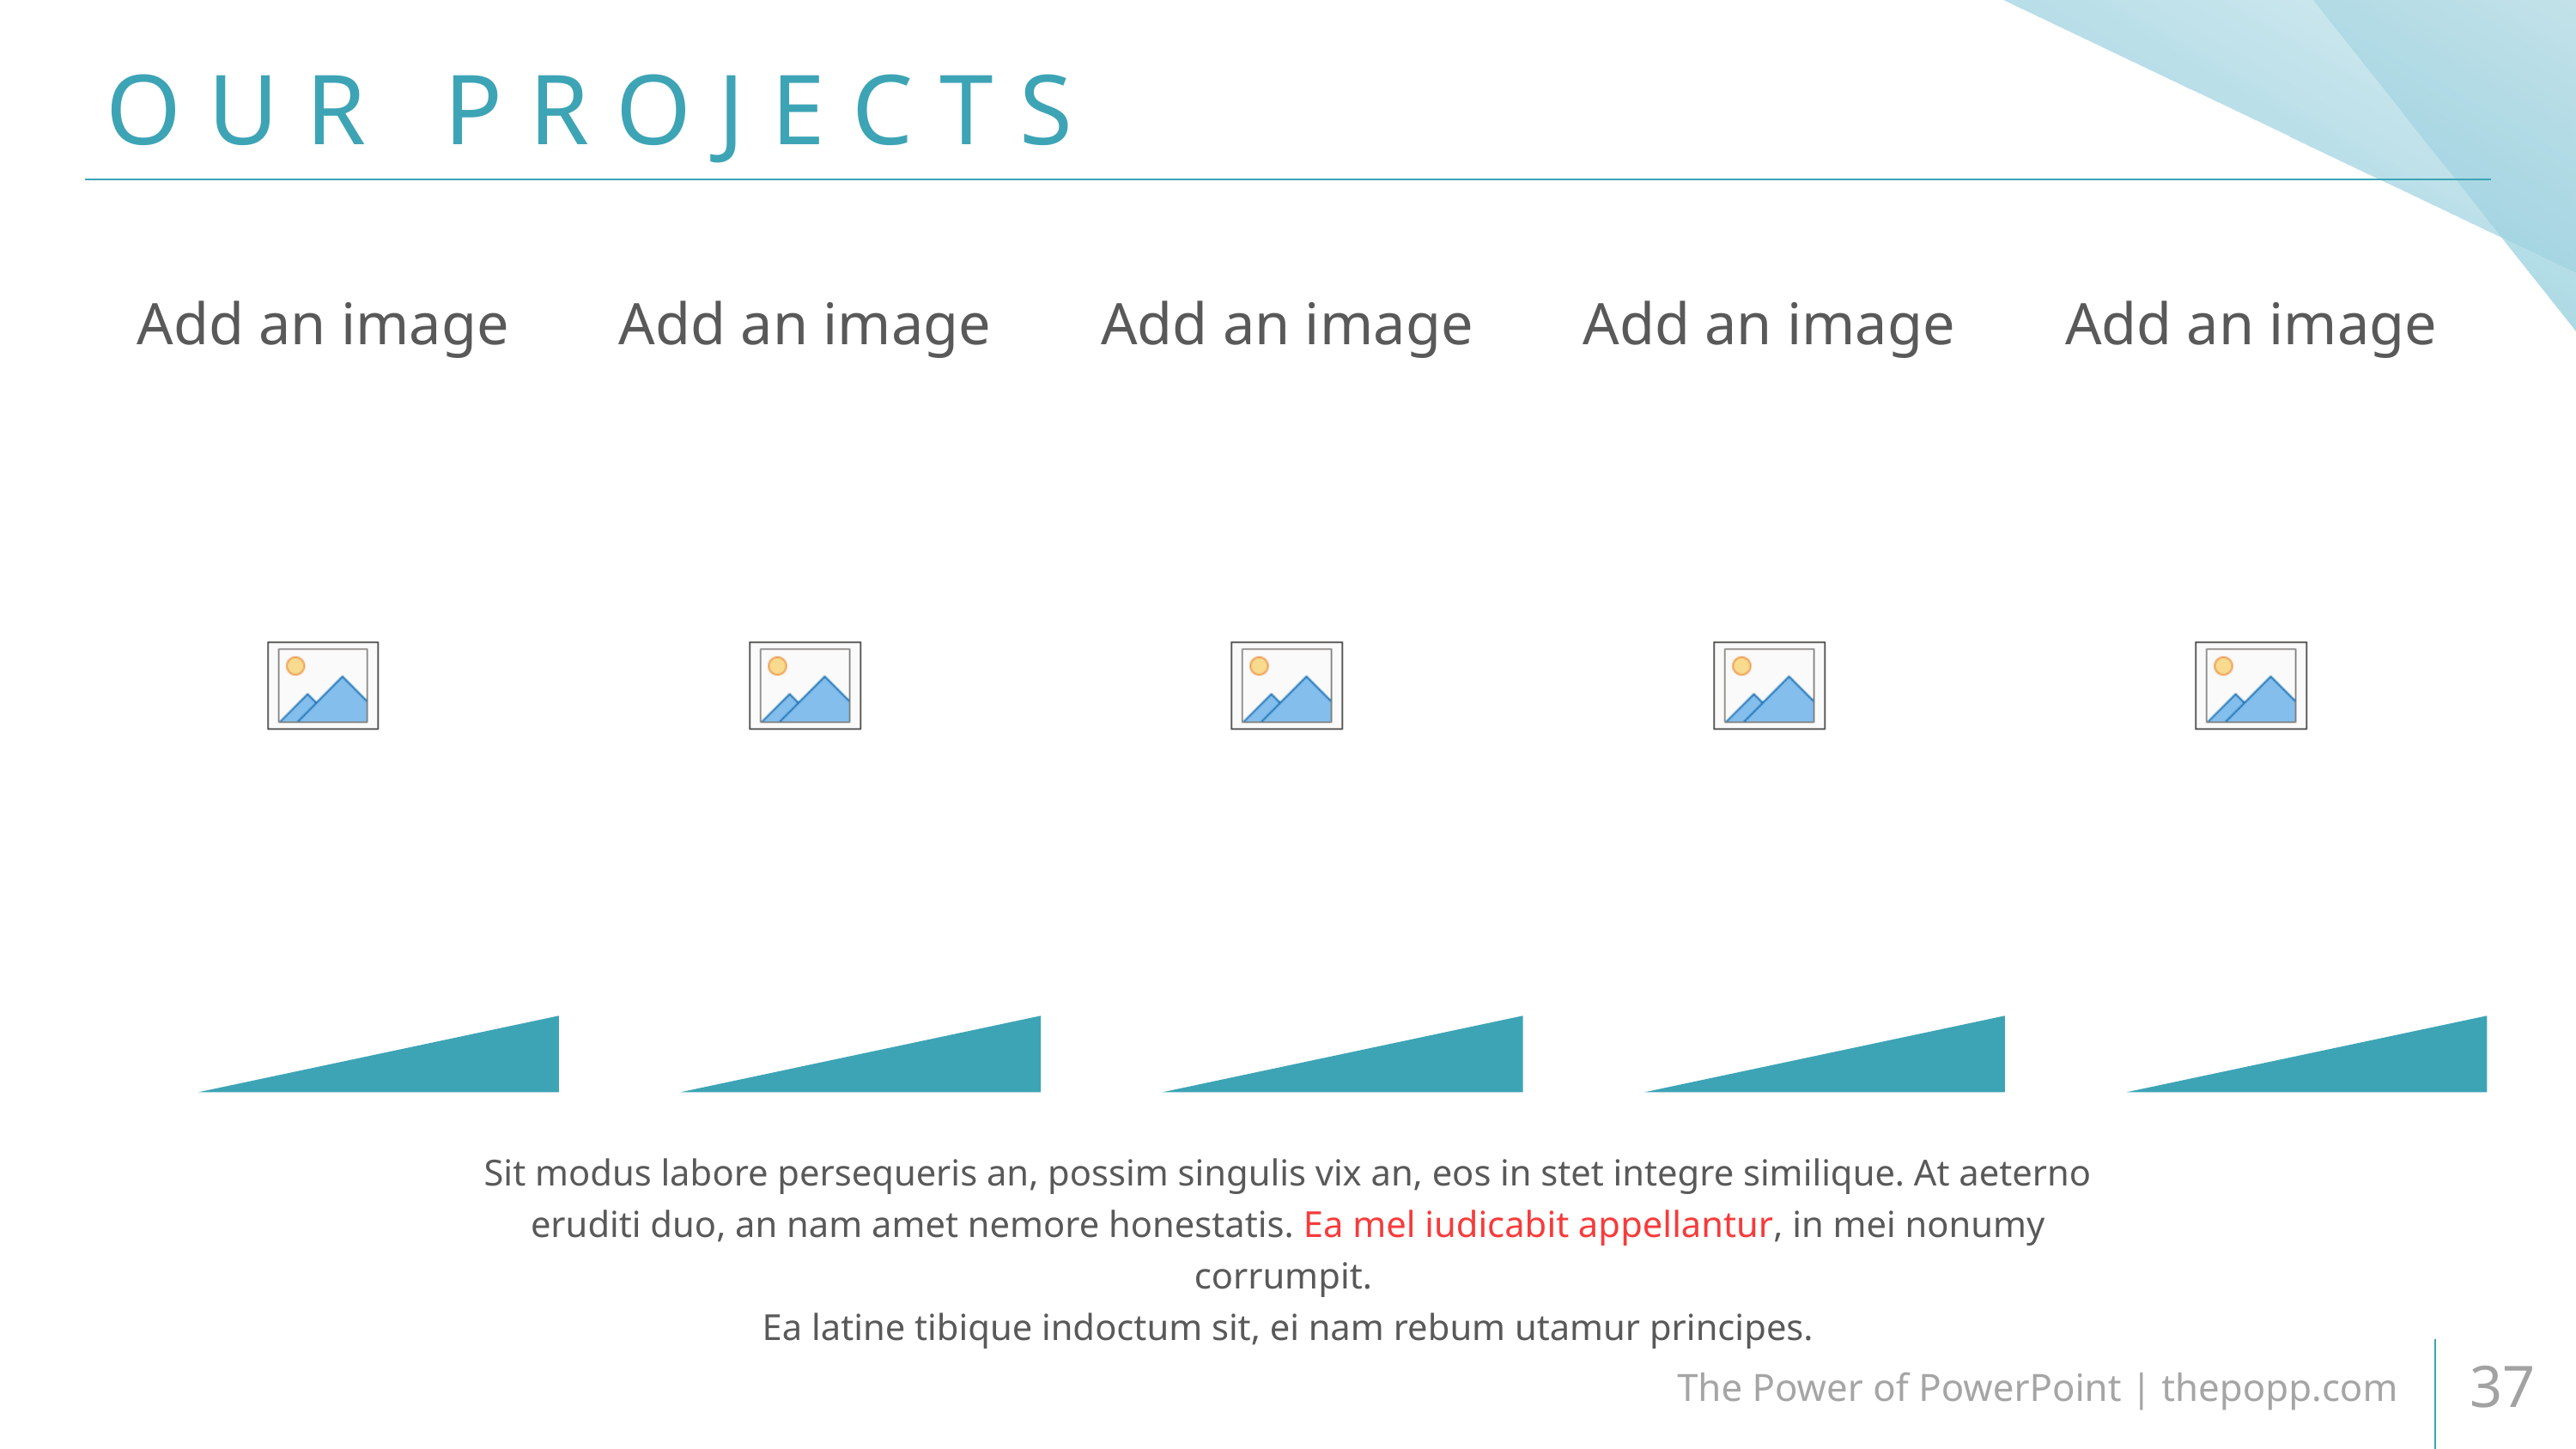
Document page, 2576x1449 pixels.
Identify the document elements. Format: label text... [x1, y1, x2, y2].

picture [1534, 280, 2006, 1093]
title OUR PROJECTS [83, 27, 2442, 186]
slide_number 37 [2446, 1350, 2575, 1428]
footer The Power of PowerPoint | thepopp.com [1326, 1350, 2421, 1428]
picture [1051, 280, 1523, 1093]
picture [2015, 280, 2488, 1093]
picture [87, 280, 559, 1093]
picture [569, 280, 1042, 1093]
list Sit modus labore persequeris an, possim singulis vix an, eos in stet integre similique. At aeterno eruditi duo, an nam amet nemore honestatis. Ea mel iudicabit appellantur, in mei nonumy corrumpit. Ea latine tibique indoctum sit, ei nam rebum utamur principes. [416, 1130, 2160, 1314]
